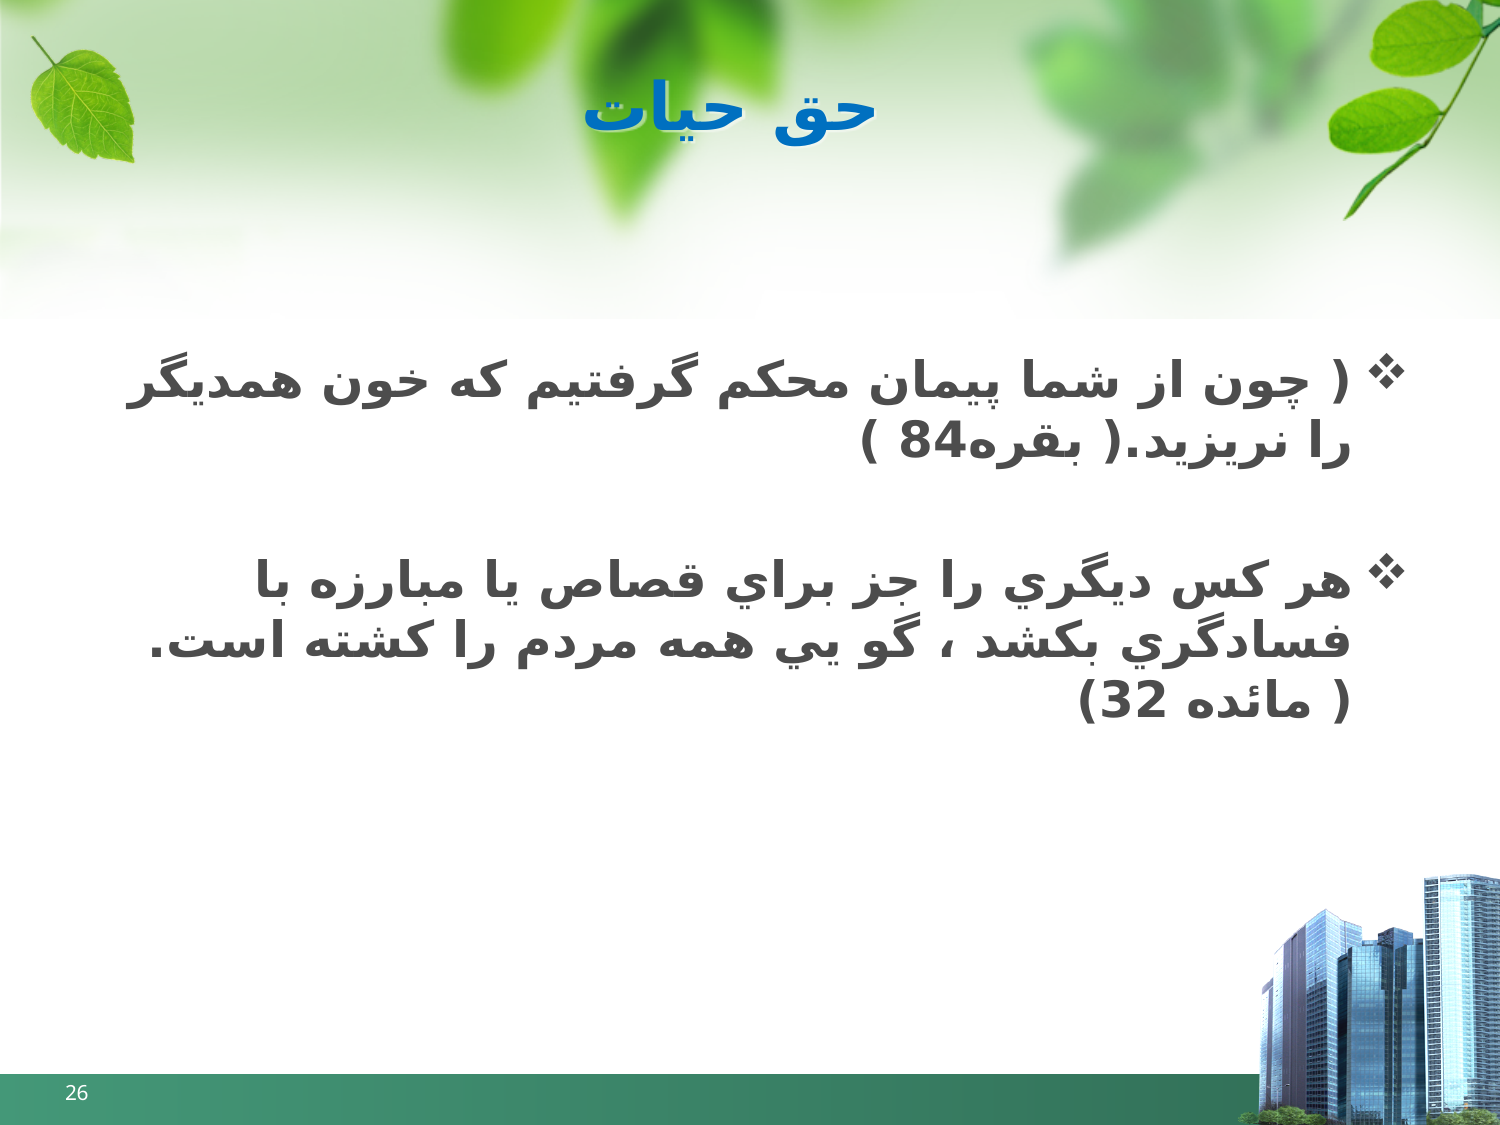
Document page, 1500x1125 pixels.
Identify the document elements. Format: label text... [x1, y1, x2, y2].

picture [0, 0, 1500, 319]
list ( چون از شما پيمان محكم گرفتيم كه خون همديگر را نريزيد.( بقره84 ) هر كس ديگري را جز براي قصاص يا مبارزه با فسادگري بكشد ، گو يي همه مردم را كشته است.( مائده 32) [50, 200, 1425, 1038]
title حق حيات [137, 57, 1325, 150]
slide_number 26 [50, 1072, 138, 1113]
